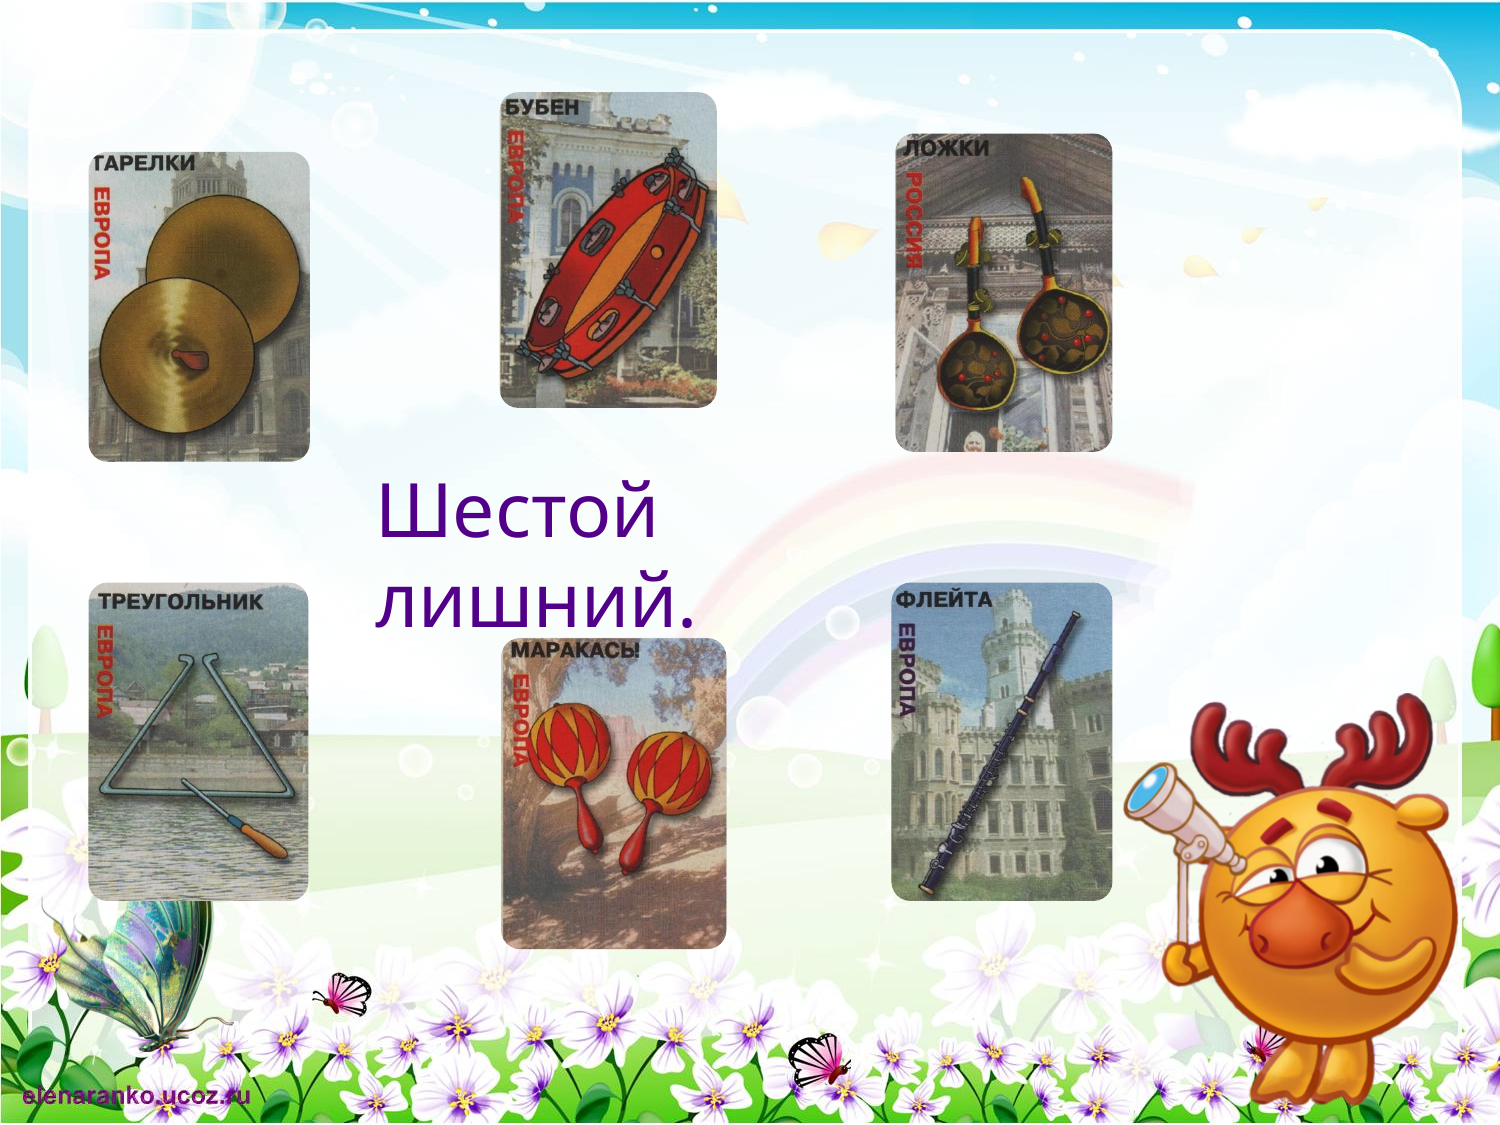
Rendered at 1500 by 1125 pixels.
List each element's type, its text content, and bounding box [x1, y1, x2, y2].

picture [0, 0, 1500, 1125]
text_box Шестой лишний. [360, 455, 904, 650]
